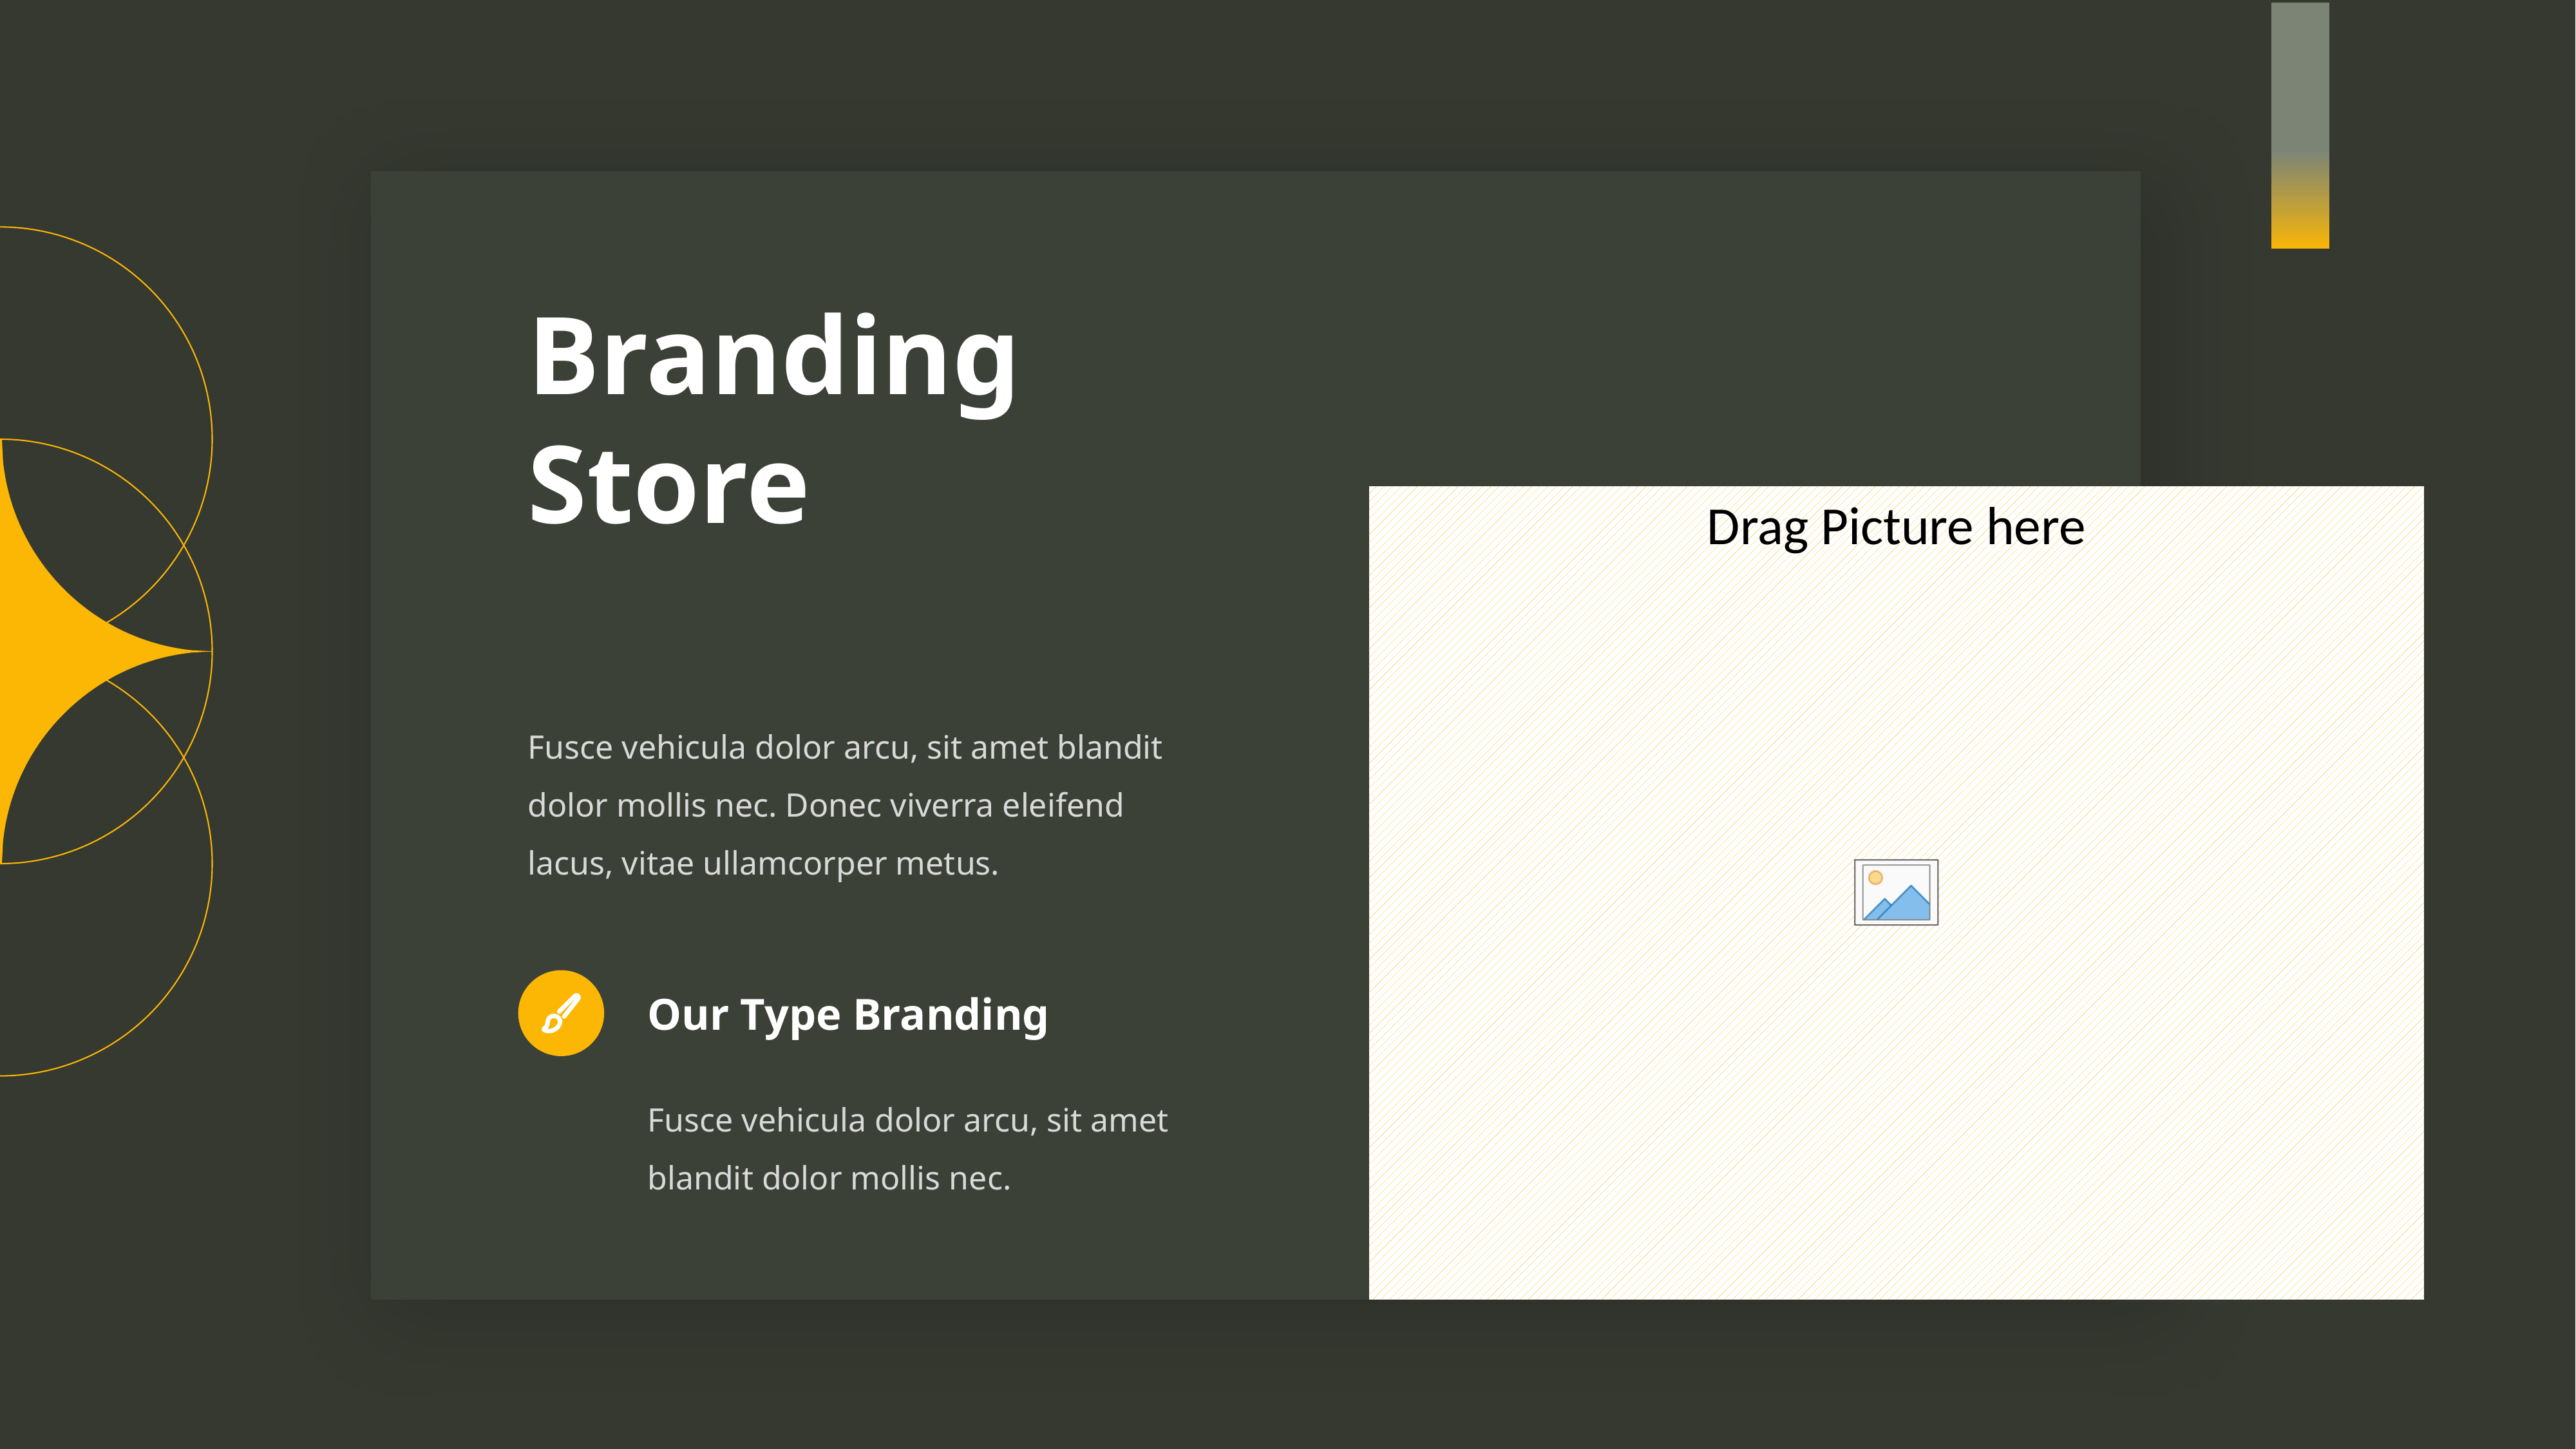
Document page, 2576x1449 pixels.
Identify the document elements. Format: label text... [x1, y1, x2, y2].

text_box [2271, 3, 2330, 249]
text_box Our Type Branding [638, 982, 1106, 1043]
picture [1368, 486, 2425, 1300]
text_box Fusce vehicula dolor arcu, sit amet blandit dolor mollis nec. Donec viverra eleifend lacus, vitae ullamcorper metus. [518, 702, 1194, 886]
text_box [370, 171, 2141, 1300]
text_box [517, 969, 605, 1057]
text_box Fusce vehicula dolor arcu, sit amet blandit dolor mollis nec. [638, 1075, 1183, 1202]
text_box Branding Store [518, 282, 1063, 549]
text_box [544, 995, 579, 1032]
